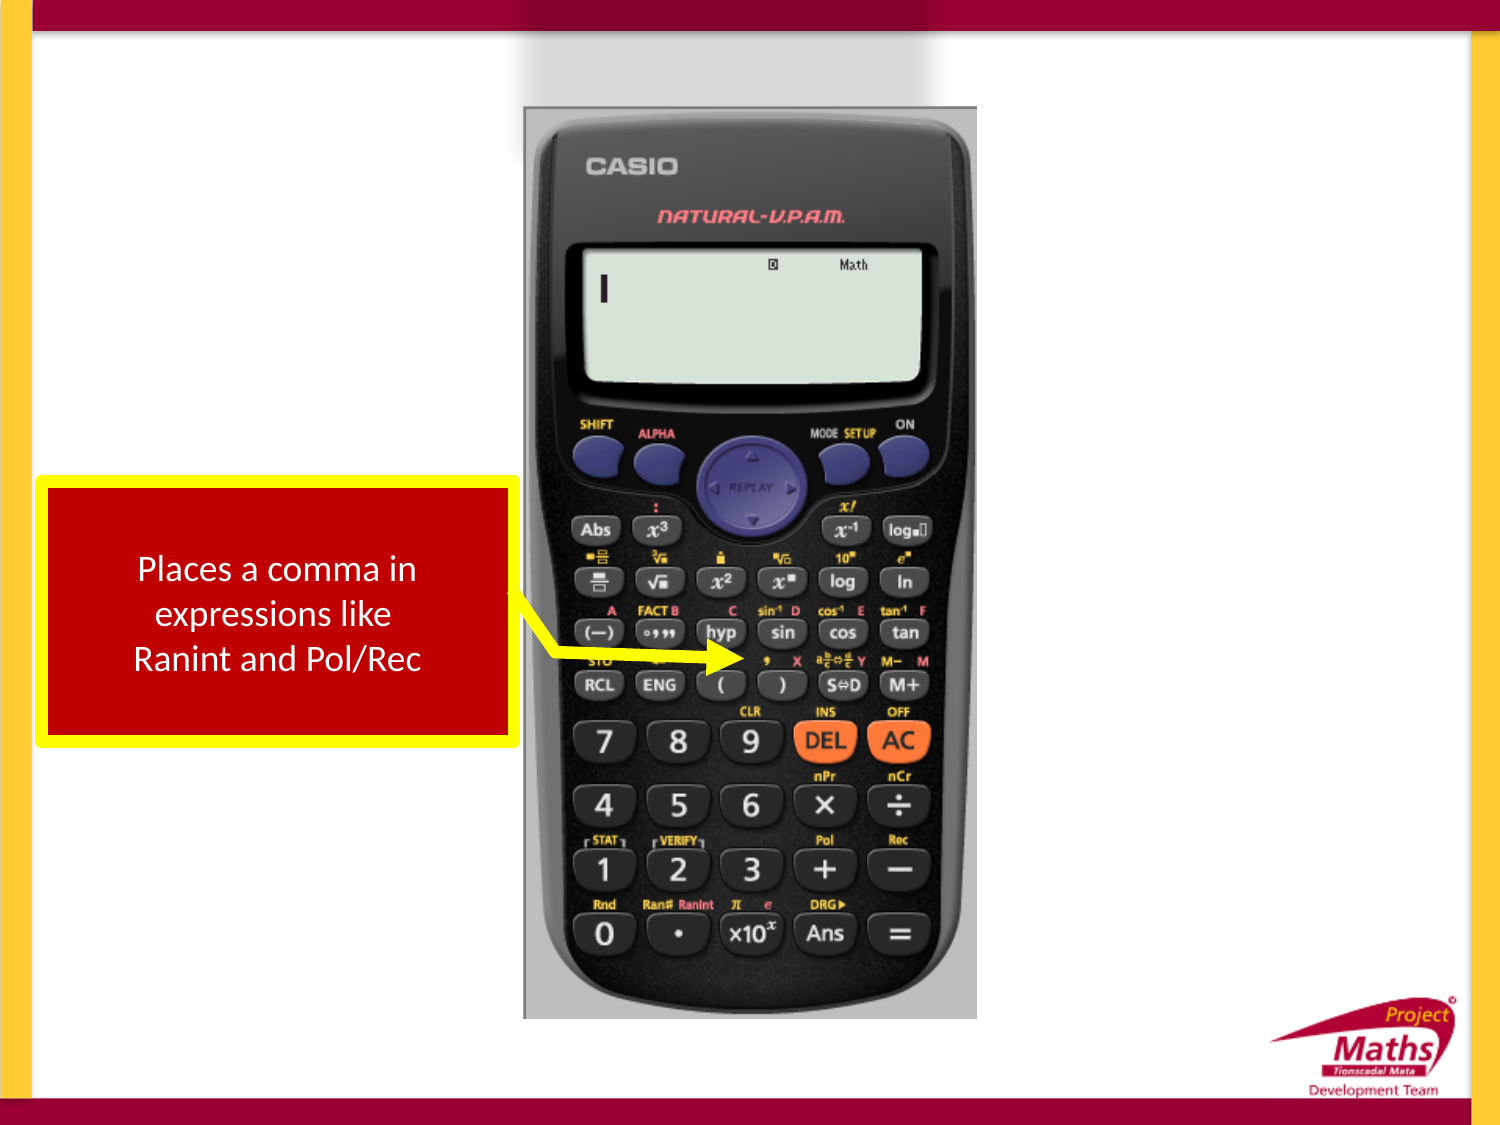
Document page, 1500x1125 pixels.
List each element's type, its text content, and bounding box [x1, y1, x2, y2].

picture [1269, 987, 1466, 1098]
text_box Places a comma in expressions like Ranint and Pol/Rec [39, 480, 745, 744]
picture [523, 106, 977, 1019]
